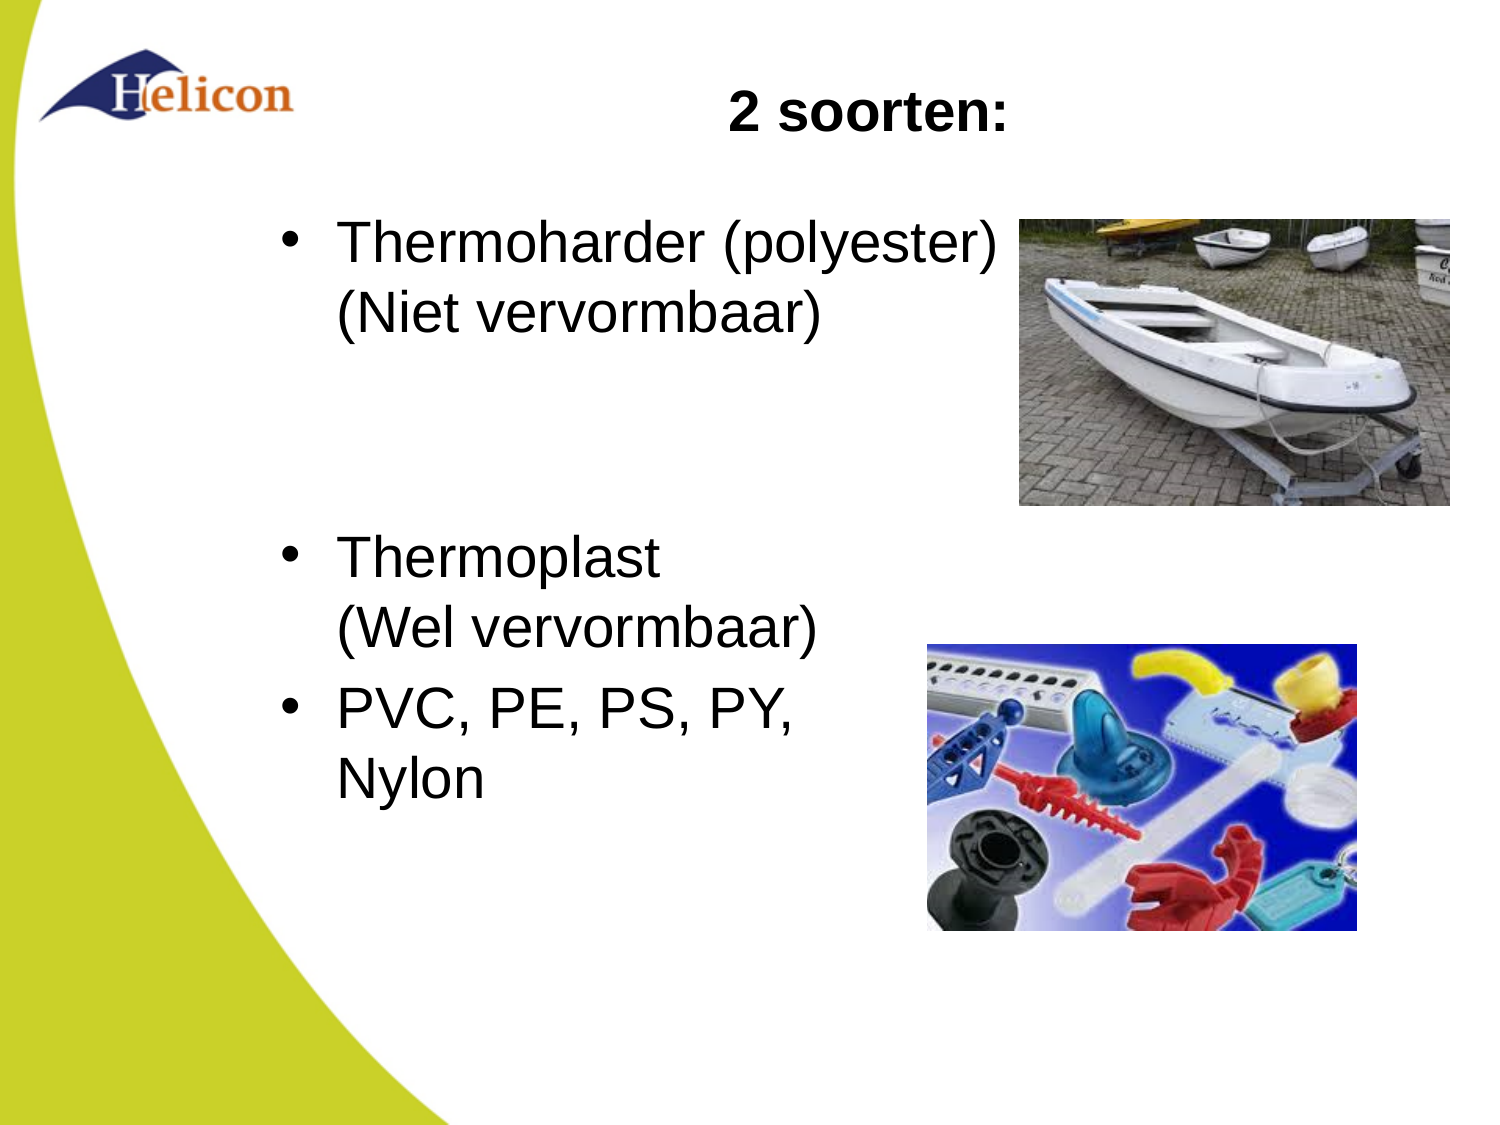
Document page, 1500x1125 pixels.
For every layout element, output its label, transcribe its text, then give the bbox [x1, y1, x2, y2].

picture [0, 0, 1500, 1125]
title 2 soorten: [324, 54, 1415, 161]
list Thermoharder (polyester) (Niet vervormbaar) Thermoplast (Wel vervormbaar) PVC, PE, PS, PY, Nylon [265, 196, 1425, 1005]
